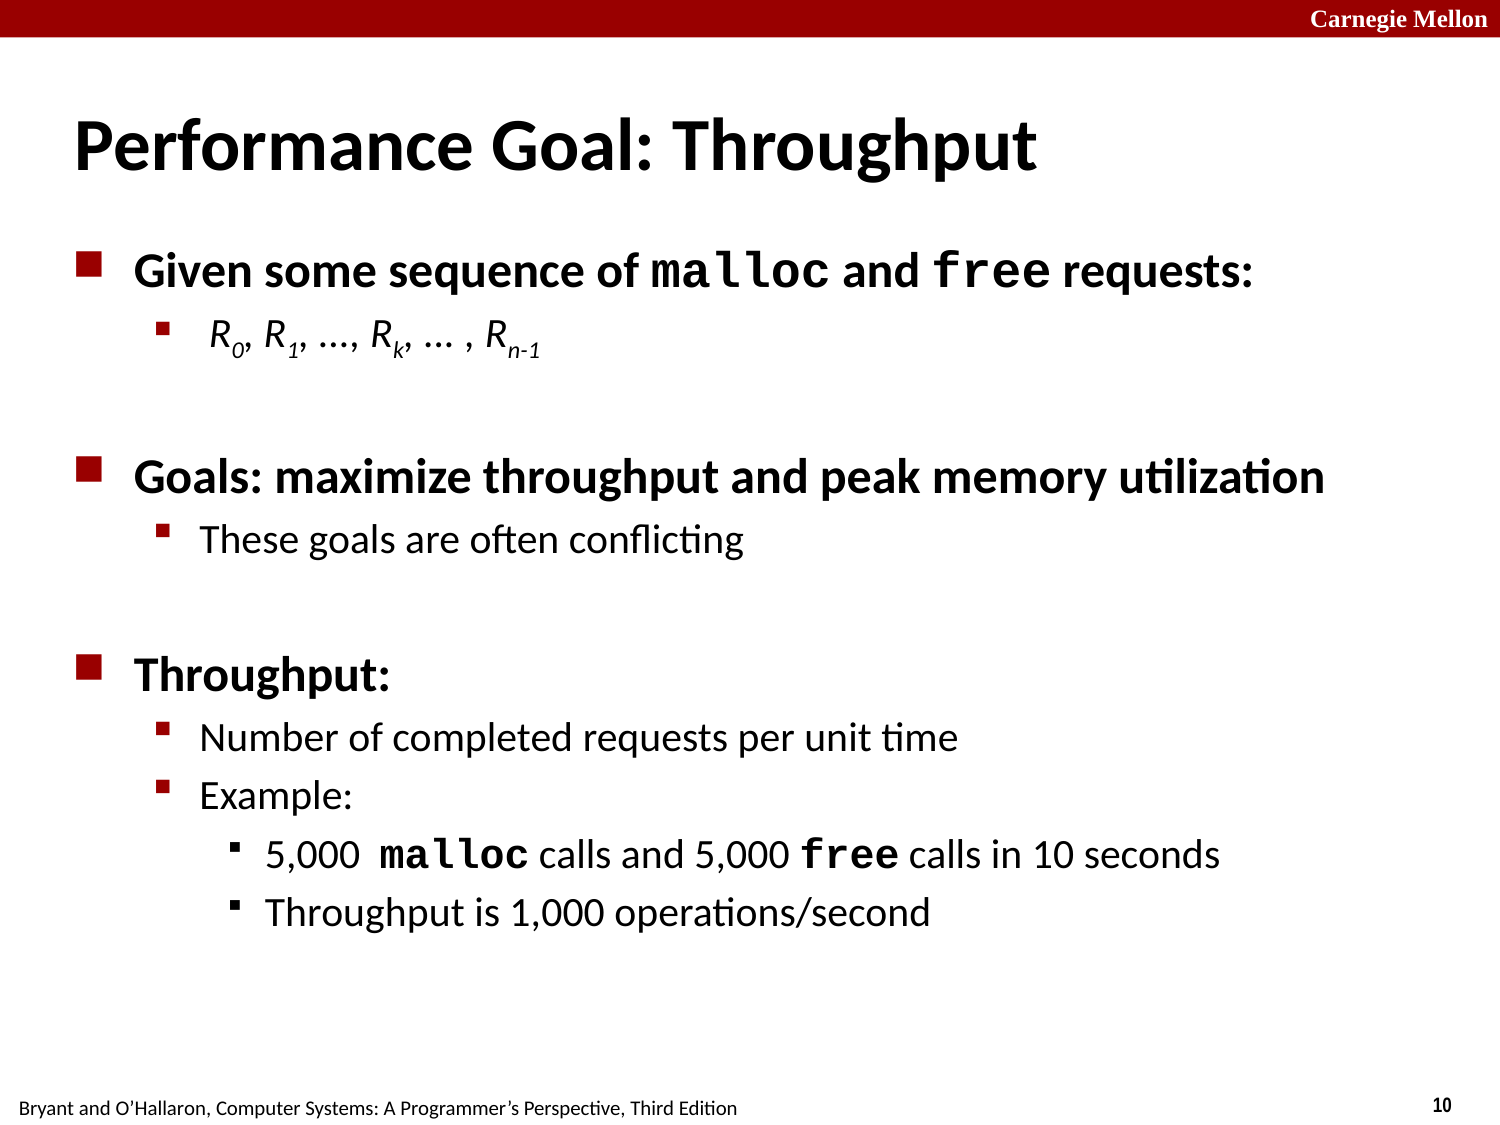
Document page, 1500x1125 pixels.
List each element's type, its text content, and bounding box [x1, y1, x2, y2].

title Performance Goal: Throughput [59, 93, 1319, 188]
list Given some sequence of malloc and free requests: R0, R1, ..., Rk, ... , Rn-1 Goals: maximize throughput and peak memory utilization These goals are often conflicting Throughput: Number of completed requests per unit time Example: 5,000 malloc calls and 5,000 free calls in 10 seconds Throughput is 1,000 operations/second [62, 230, 1491, 1088]
